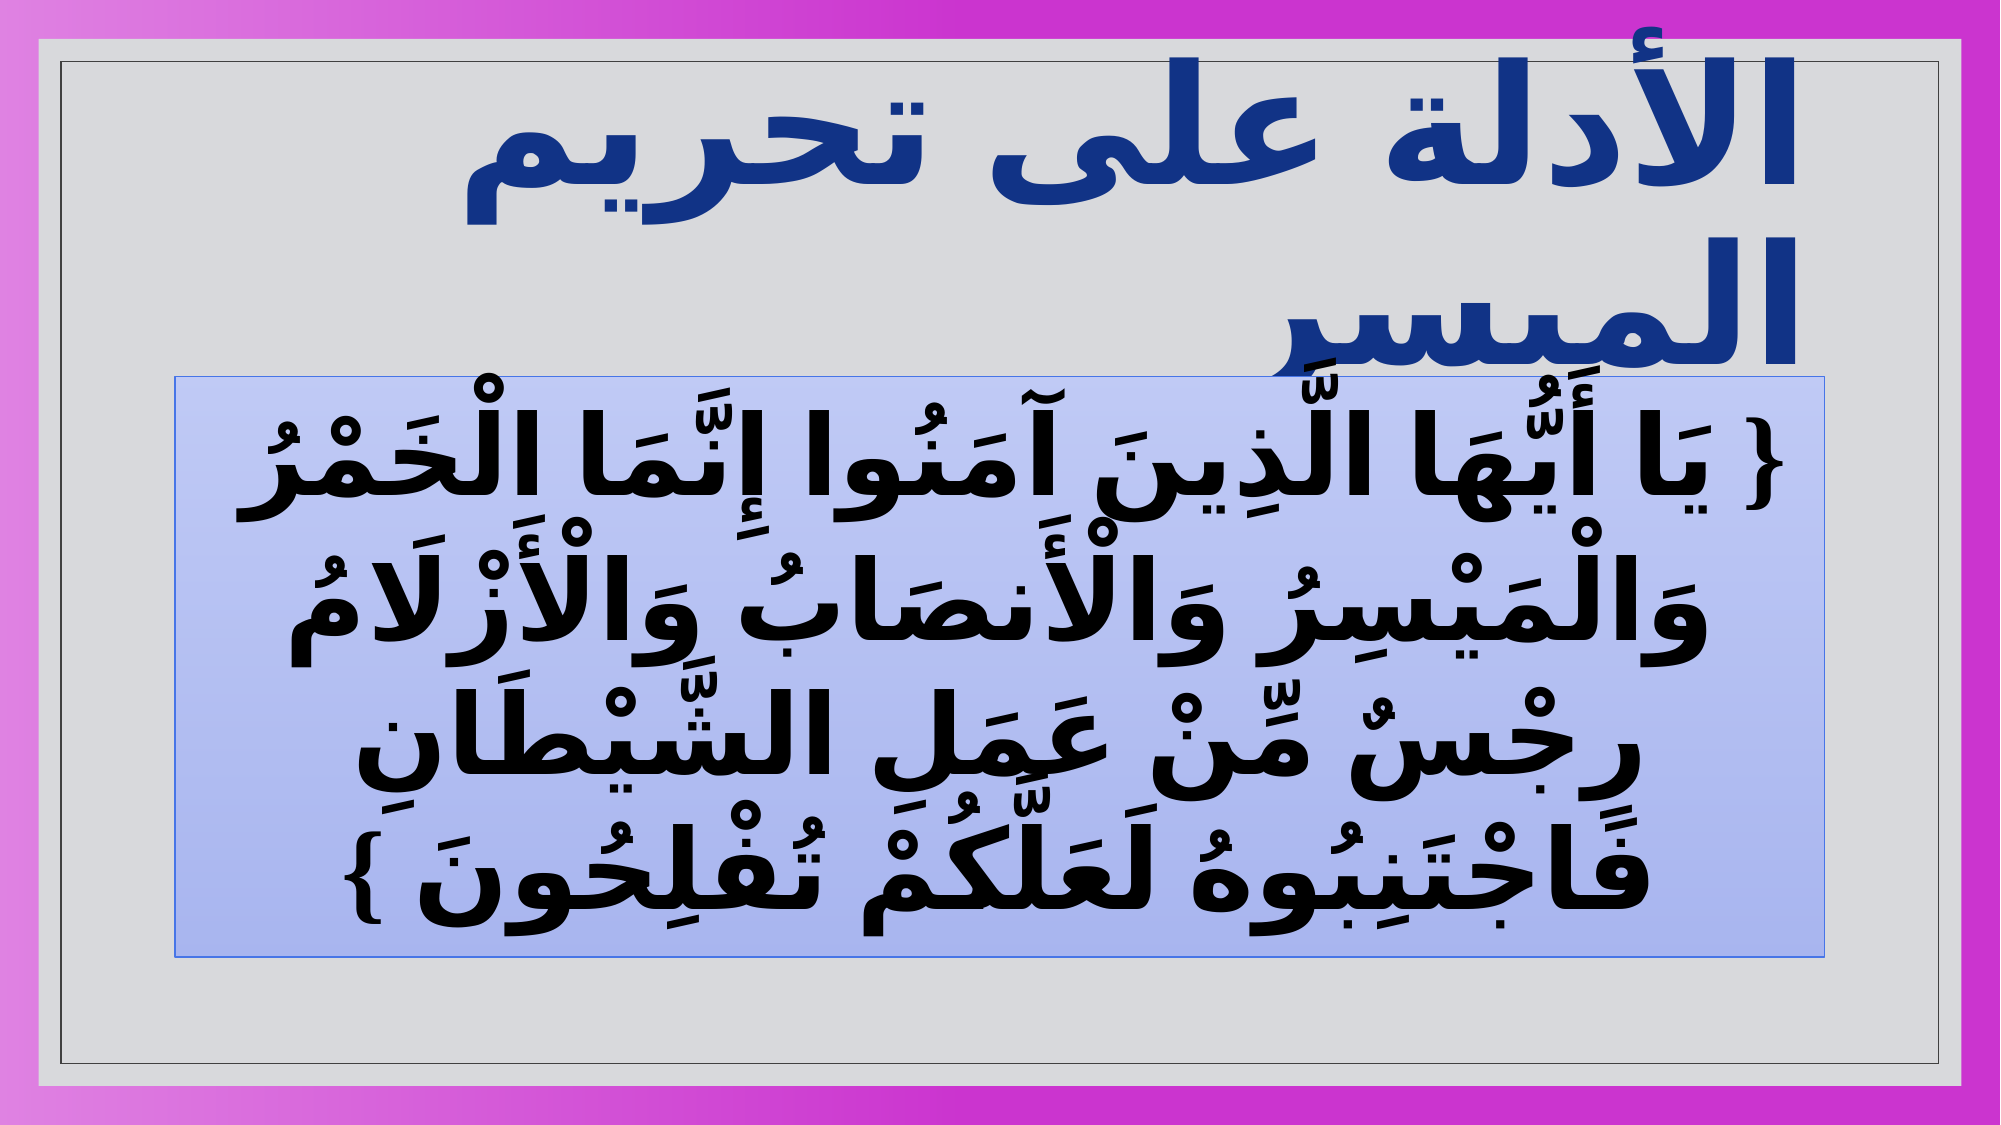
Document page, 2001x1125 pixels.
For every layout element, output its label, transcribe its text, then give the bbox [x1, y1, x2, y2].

list { يَا أَيُّهَا الَّذِينَ آمَنُوا إِنَّمَا الْخَمْرُ وَالْمَيْسِرُ وَالْأَنصَابُ وَالْأَزْلَامُ رِجْسٌ مِّنْ عَمَلِ الشَّيْطَانِ فَاجْتَنِبُوهُ لَعَلَّكُمْ تُفْلِحُونَ } [174, 376, 1825, 958]
title الأدلة على تحريم الميسر [174, 92, 1825, 349]
